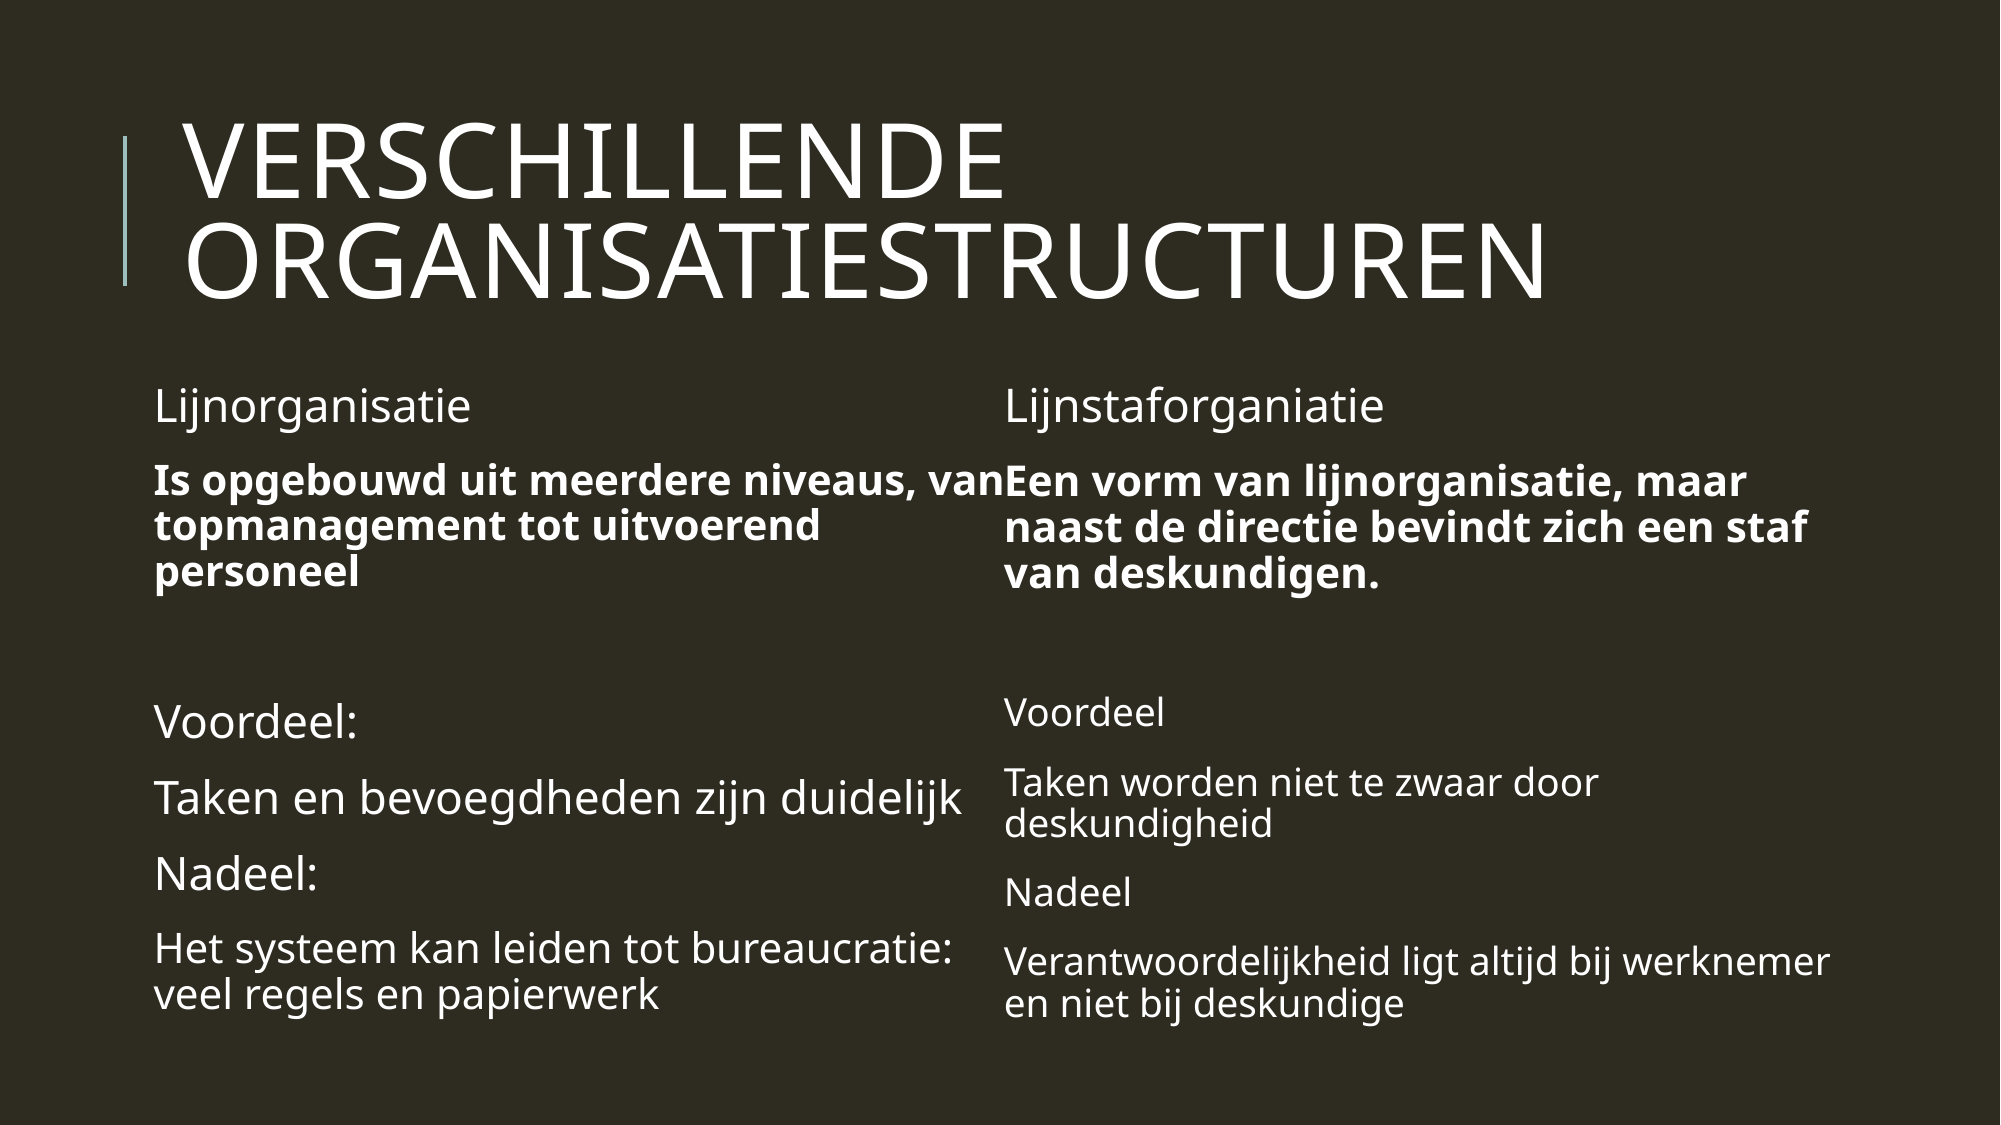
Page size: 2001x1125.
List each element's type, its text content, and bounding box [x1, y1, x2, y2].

title Verschillende organisatiestructuren [168, 96, 1763, 342]
list Lijnorganisatie Is opgebouwd uit meerdere niveaus, van topmanagement tot uitvoerend personeel Voordeel: Taken en bevoegdheden zijn duidelijk Nadeel: Het systeem kan leiden tot bureaucratie: veel regels en papierwerk [132, 375, 982, 1035]
list Lijnstaforganiatie Een vorm van lijnorganisatie, maar naast de directie bevindt zich een staf van deskundigen. Voordeel Taken worden niet te zwaar door deskundigheid Nadeel Verantwoordelijkheid ligt altijd bij werknemer en niet bij deskundige [982, 375, 1868, 1035]
